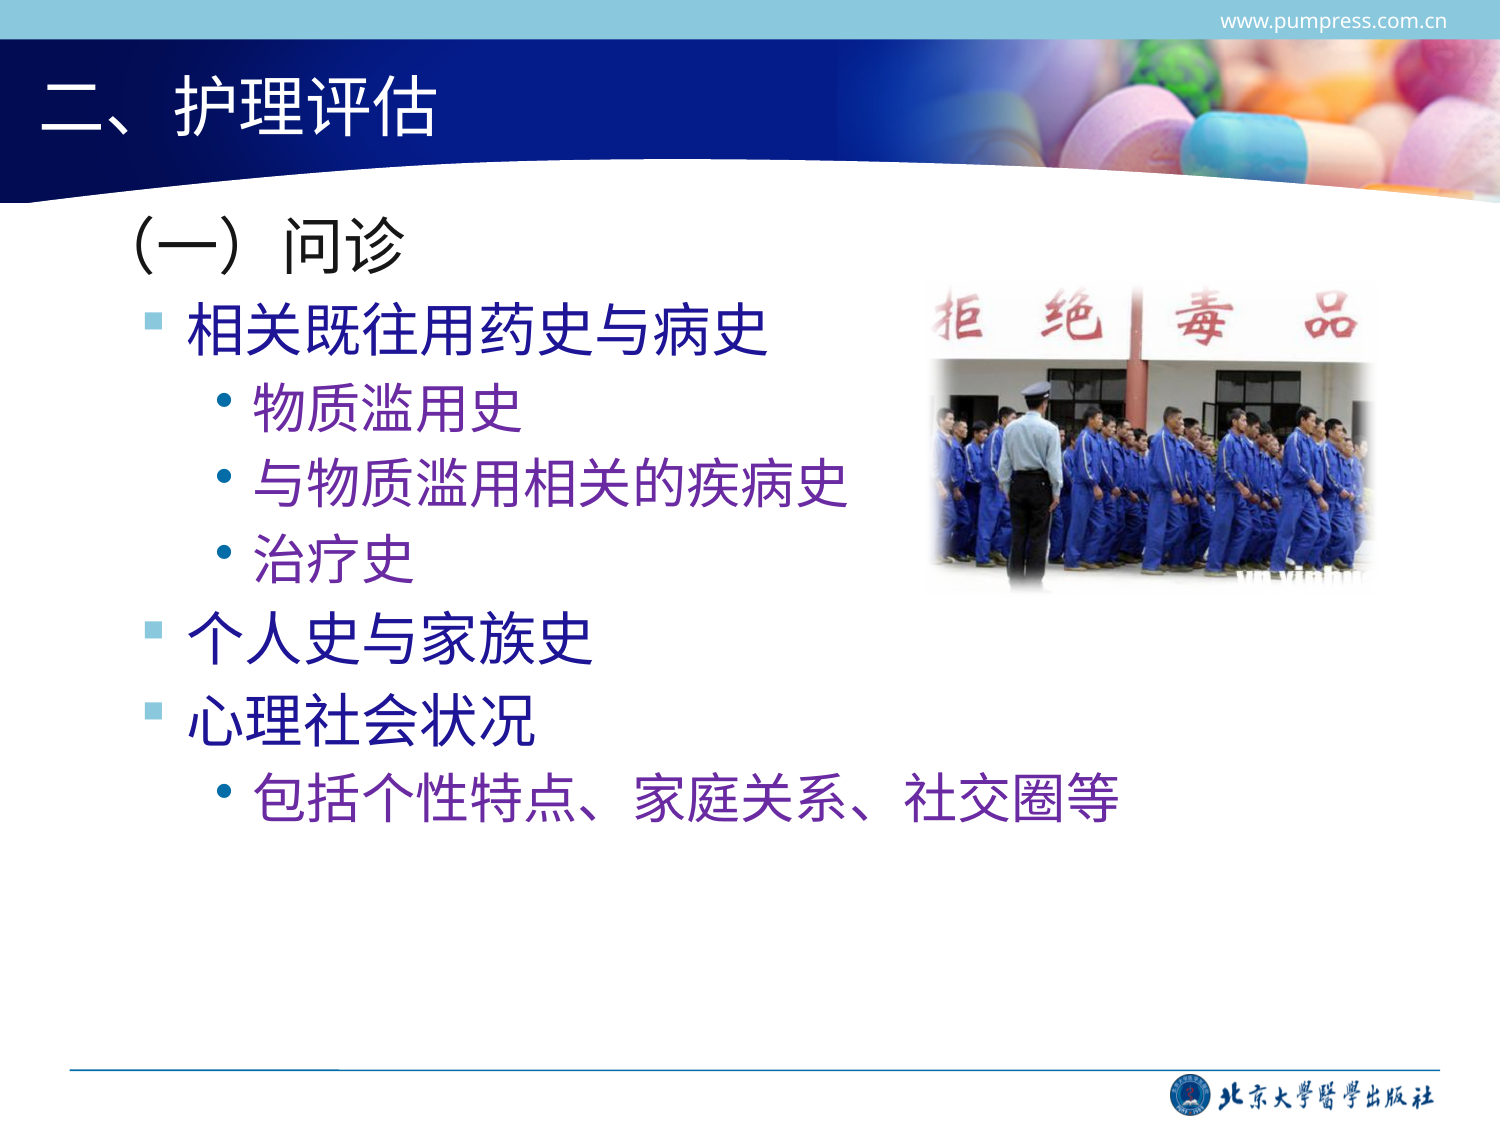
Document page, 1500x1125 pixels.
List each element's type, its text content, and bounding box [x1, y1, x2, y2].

picture [1170, 1074, 1436, 1118]
picture [0, 40, 1500, 203]
list （一）问诊 相关既往用药史与病史 物质滥用史 与物质滥用相关的疾病史 治疗史 个人史与家族史 心理社会状况 包括个性特点、家庭关系、社交圈等 [49, 198, 1463, 1026]
slide_number www.pumpress.com.cn [1024, 0, 1463, 38]
picture [925, 280, 1379, 597]
title 二、护理评估 [23, 58, 1349, 152]
